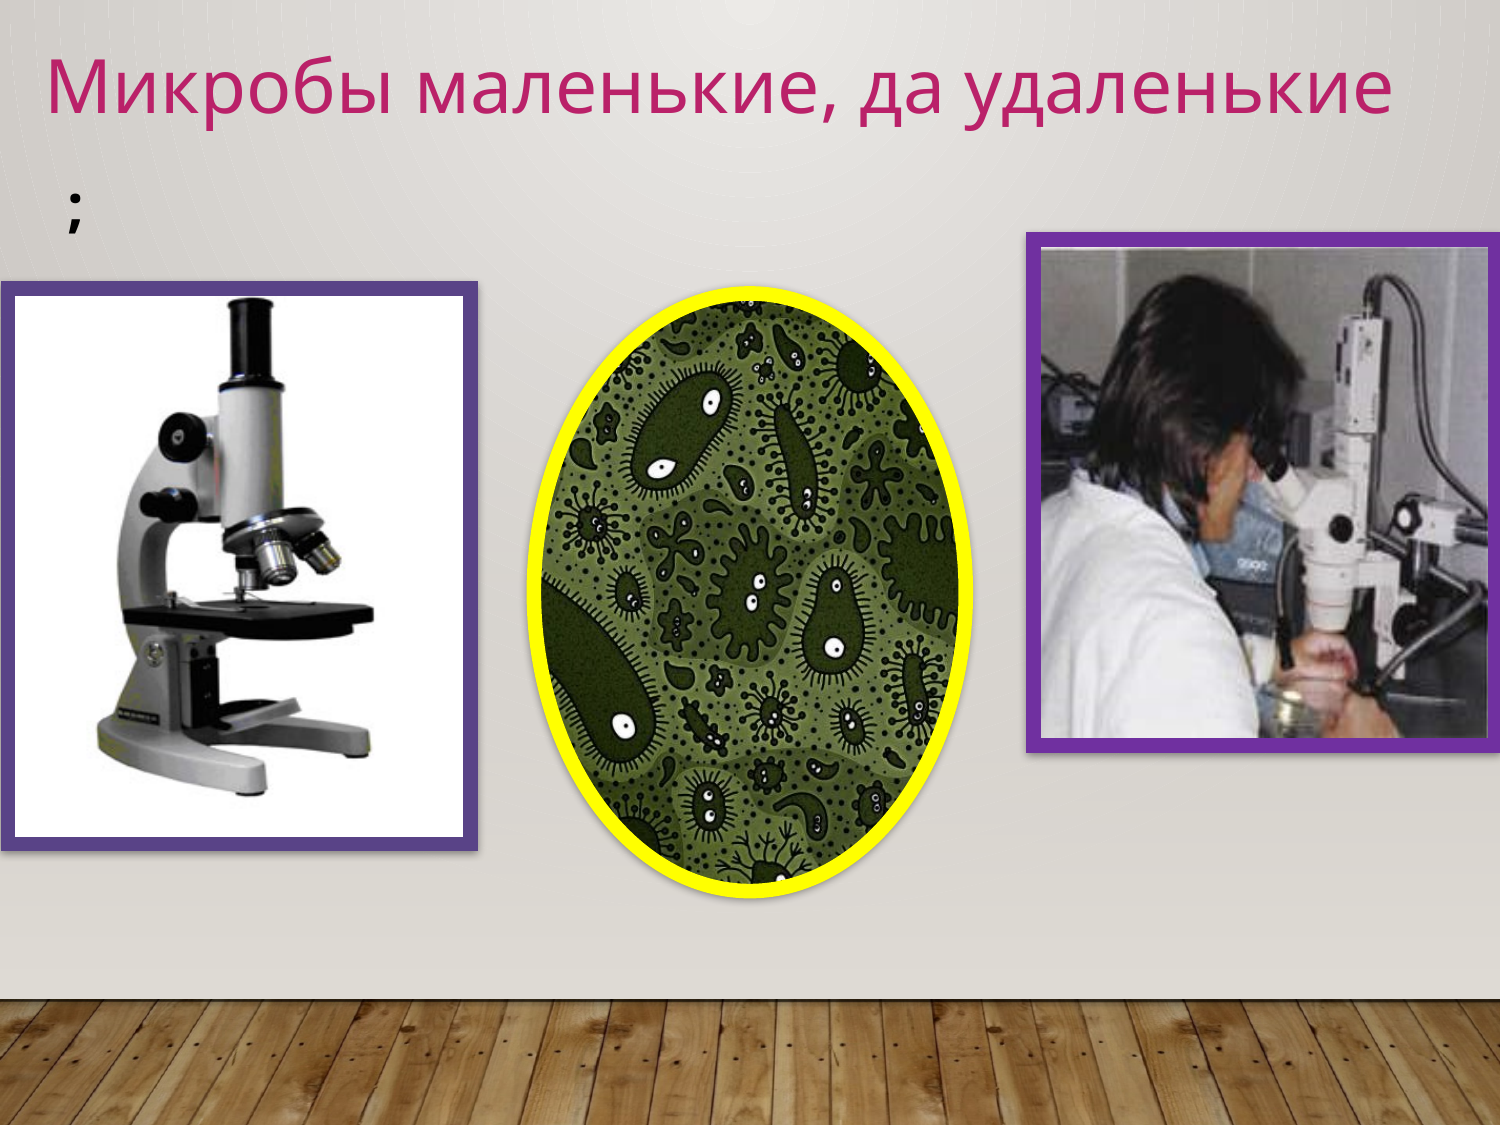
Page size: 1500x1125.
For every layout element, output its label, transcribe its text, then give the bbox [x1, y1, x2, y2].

text_box ; [53, 160, 1341, 246]
picture [15, 246, 1489, 883]
picture [0, 999, 1500, 1125]
text_box Микробы маленькие, да удаленькие [29, 30, 1465, 136]
